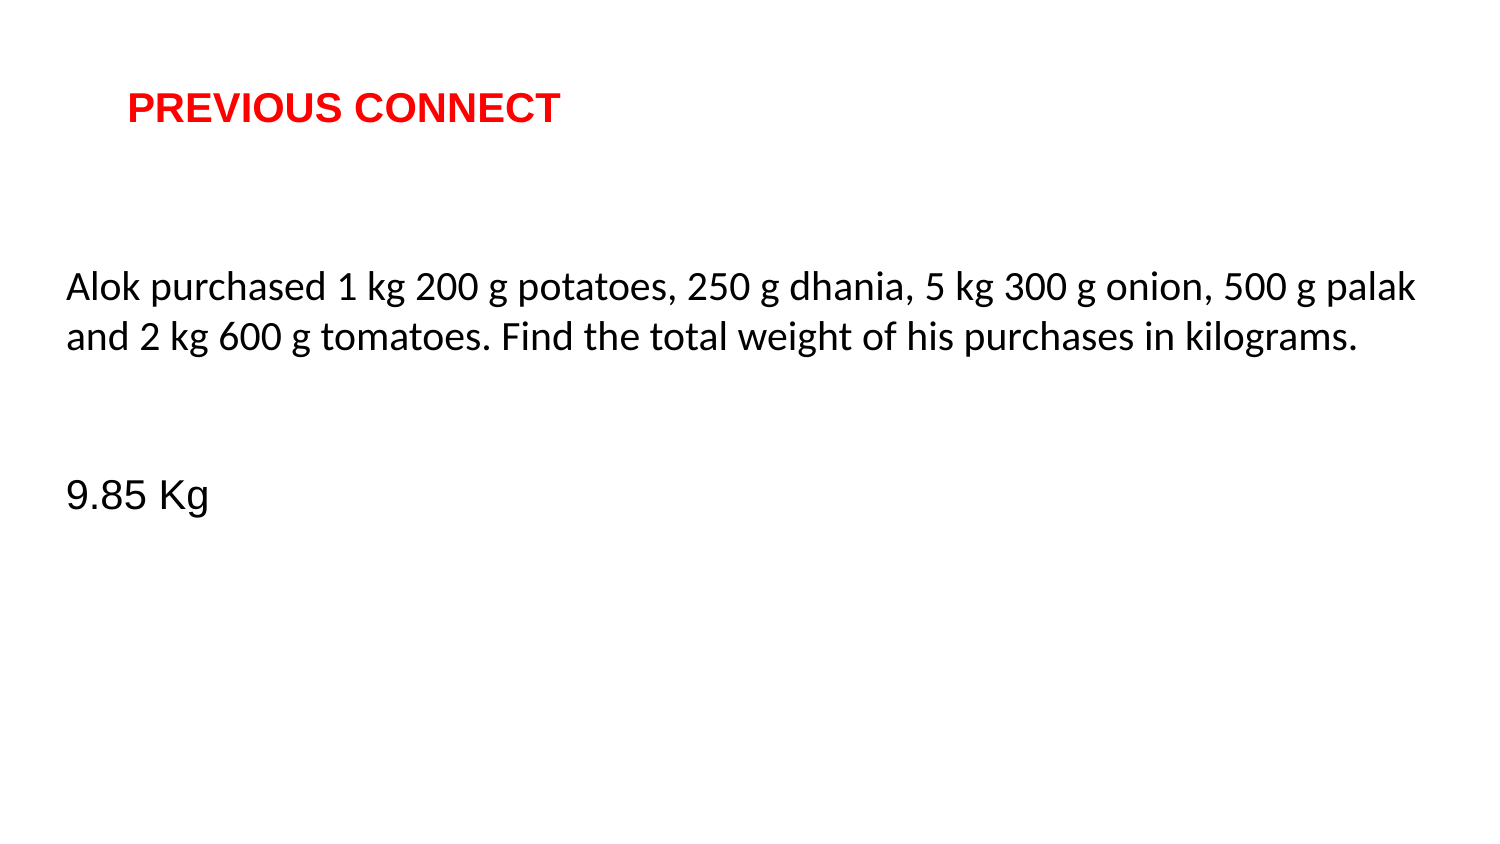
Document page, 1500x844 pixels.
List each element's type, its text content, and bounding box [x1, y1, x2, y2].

title Alok purchased 1 kg 200 g potatoes, 250 g dhania, 5 kg 300 g onion, 500 g palak and 2 kg 600 g tomatoes. Find the total weight of his purchases in kilograms. [51, 243, 1449, 338]
text_box 9.85 Kg [51, 460, 750, 526]
text_box PREVIOUS CONNECT [112, 72, 805, 138]
